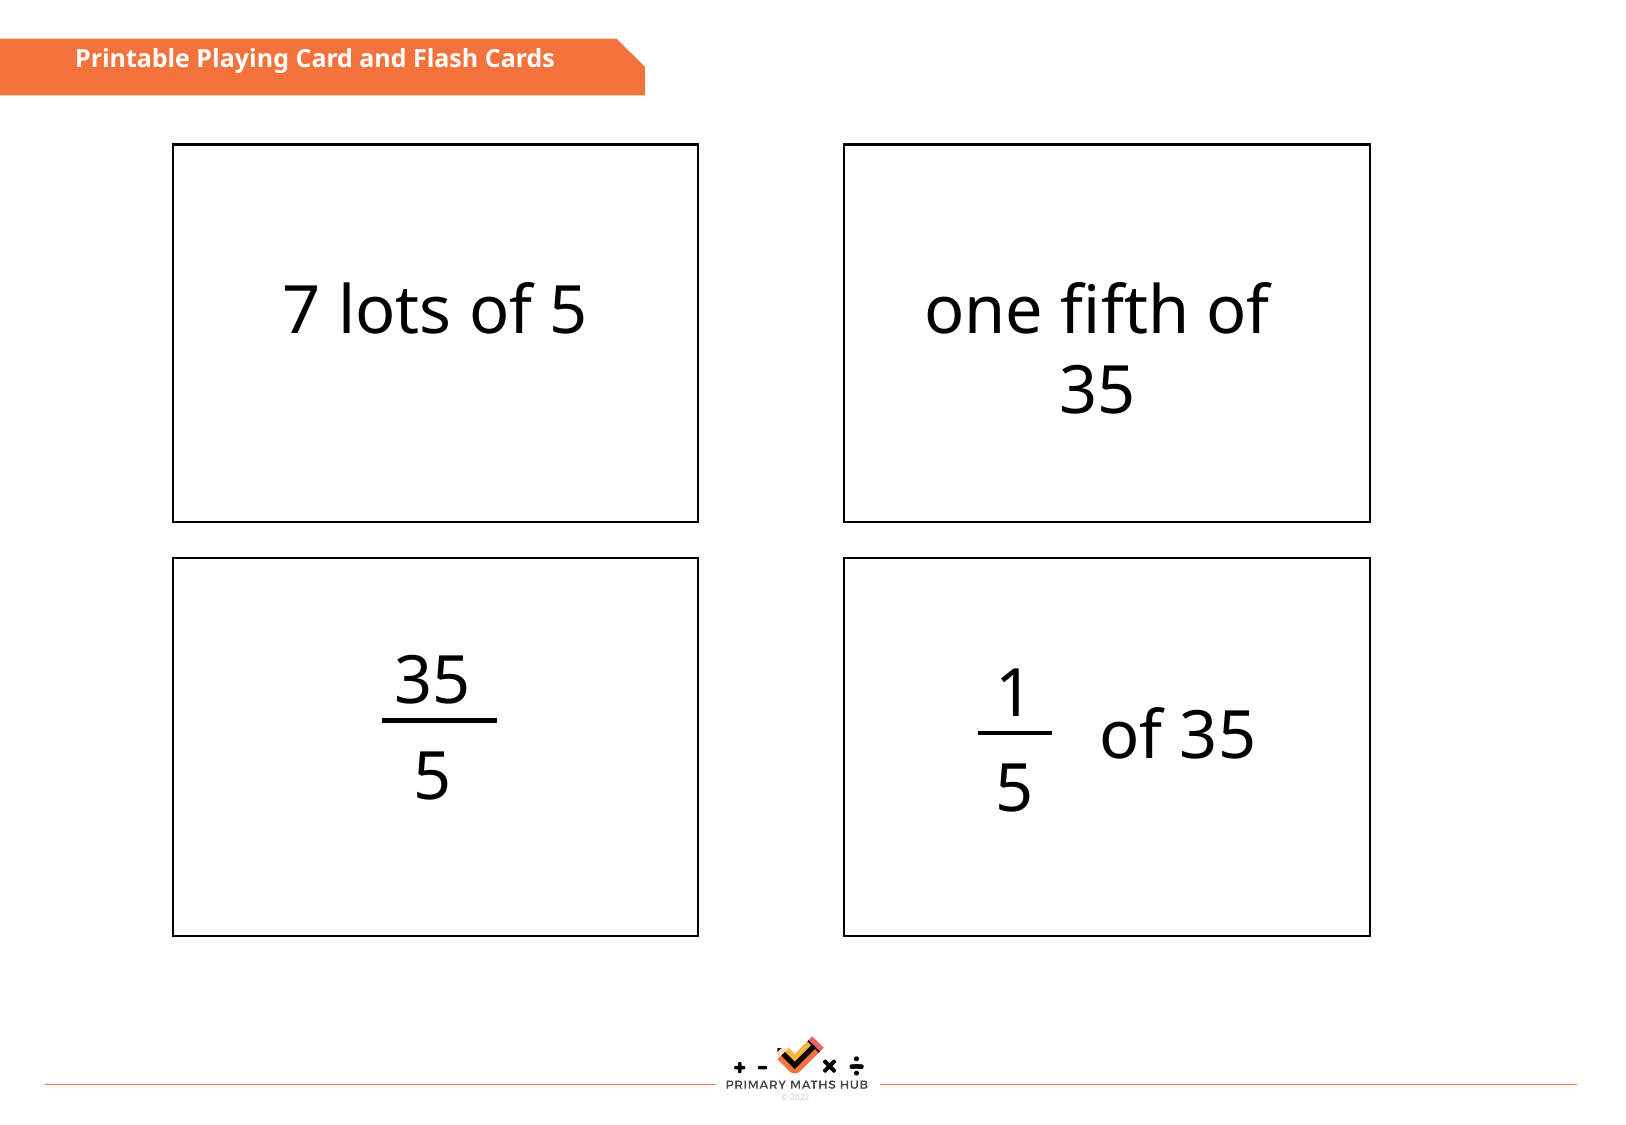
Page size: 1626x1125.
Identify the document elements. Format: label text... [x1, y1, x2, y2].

text_box [843, 557, 1371, 937]
picture [722, 1034, 872, 1094]
text_box Printable Playing Card and Flash Cards [0, 37, 646, 97]
text_box [172, 143, 699, 259]
text_box one fifth of 35 [879, 259, 1316, 435]
text_box © 2022 [720, 1084, 870, 1110]
table_header 35 [368, 625, 497, 720]
table_header 1 [978, 638, 1052, 731]
table_cell 5 [368, 720, 497, 815]
text_box [172, 355, 699, 523]
text_box 7 lots of 5 [172, 259, 699, 355]
text_box [172, 557, 699, 937]
text_box of 35 [1058, 684, 1298, 780]
text_box [843, 143, 1371, 523]
table_cell 5 [978, 735, 1052, 828]
